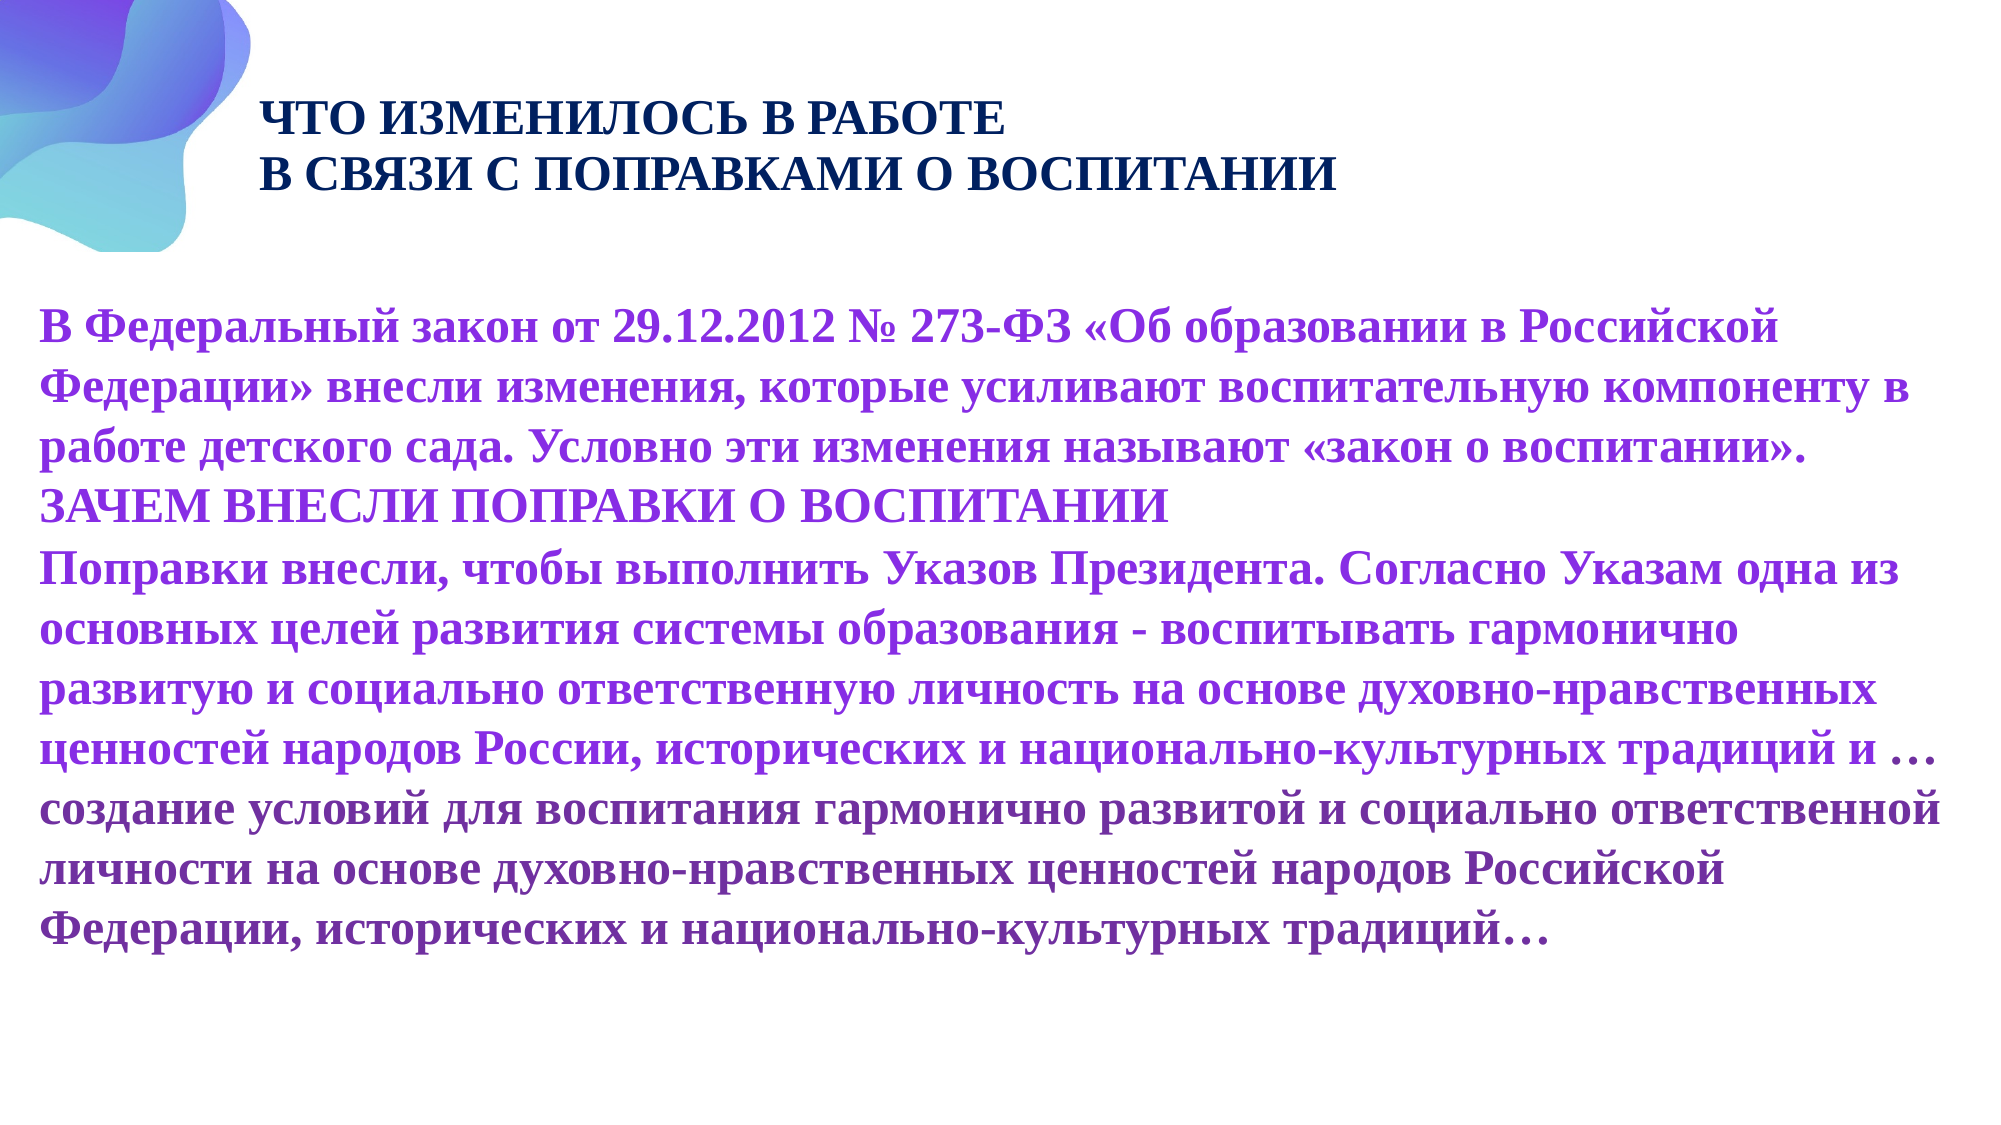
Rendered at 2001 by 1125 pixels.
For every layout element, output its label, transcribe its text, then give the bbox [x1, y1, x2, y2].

picture [0, 0, 258, 254]
text_box ЧТО ИЗМЕНИЛОСЬ В РАБОТЕ В СВЯЗИ С ПОПРАВКАМИ О ВОСПИТАНИИ [258, 88, 1892, 201]
text_box В Федеральный закон от 29.12.2012 № 273-ФЗ «Об образовании в Российской Федерации» внесли изменения, которые усиливают воспитательную компоненту в работе детского сада. Условно эти изменения называют «закон о воспитании». ЗАЧЕМ ВНЕСЛИ ПОПРАВКИ О ВОСПИТАНИИ Поправки внесли, чтобы выполнить Указов Президента. Согласно Указам одна из основных целей развития системы образования - воспитывать гармонично развитую и социально ответственную личность на основе духовно-нравственных ценностей народов России, исторических и национально-культурных традиций и …создание условий для воспитания гармонично развитой и социально ответственной личности на основе духовно-нравственных ценностей народов Российской Федерации, исторических и национально-культурных традиций… [37, 289, 1959, 1017]
